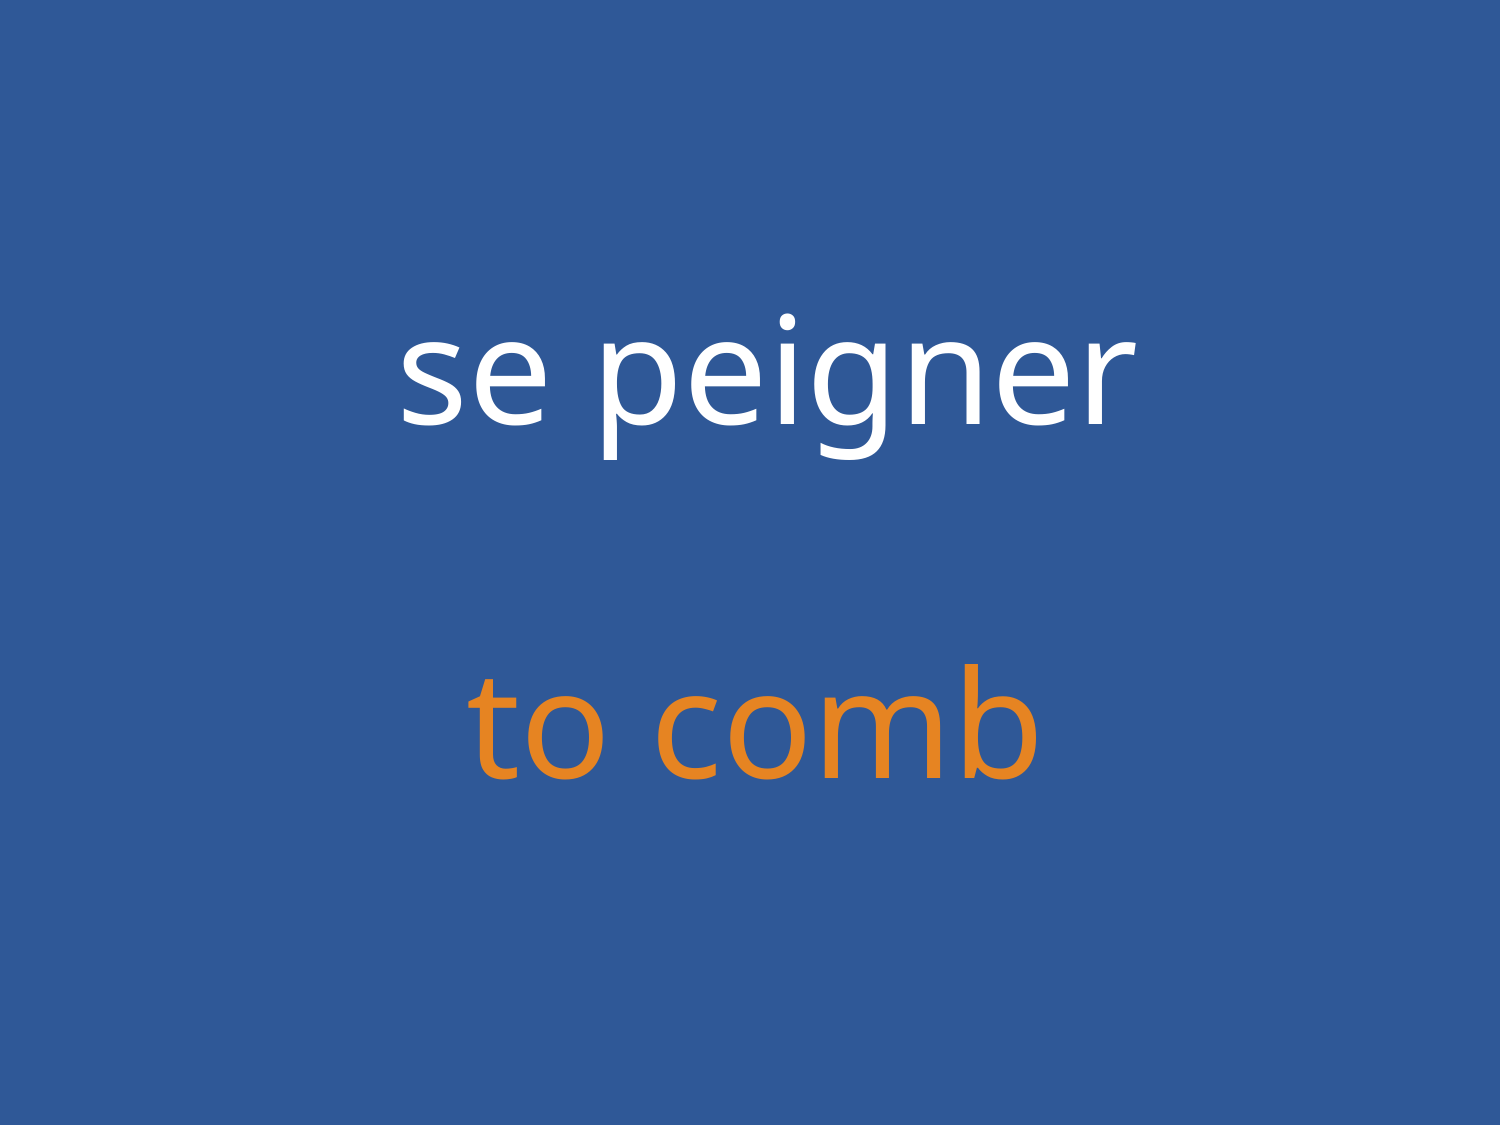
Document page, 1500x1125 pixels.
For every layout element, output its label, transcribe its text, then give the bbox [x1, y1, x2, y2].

text_box to comb [301, 621, 1211, 817]
text_box se peigner [301, 267, 1235, 462]
